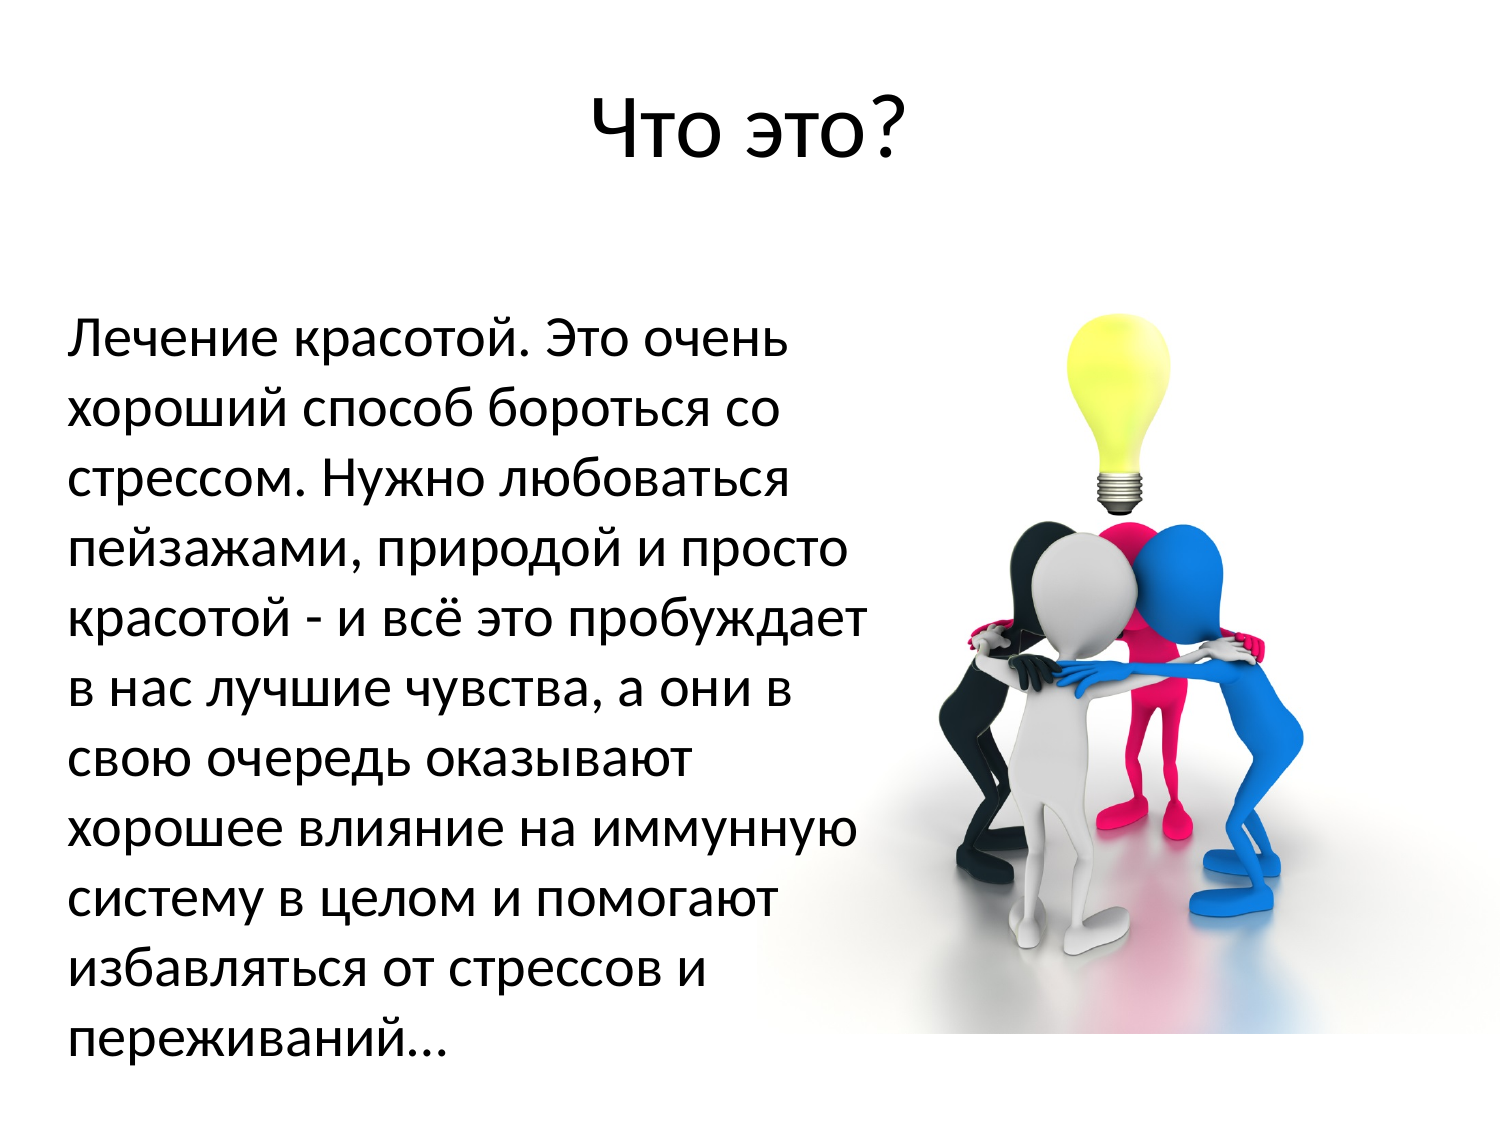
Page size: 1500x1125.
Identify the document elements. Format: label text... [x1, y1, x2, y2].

title Что это? [75, 45, 1425, 197]
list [757, 290, 1500, 1034]
text_box Лечение красотой. Это очень хороший способ бороться со стрессом. Нужно любоваться пейзажами, природой и просто красотой - и всё это пробуждает в нас лучшие чувства, а они в свою очередь оказывают хорошее влияние на иммунную систему в целом и помогают избавляться от стрессов и переживаний… [53, 290, 904, 1125]
